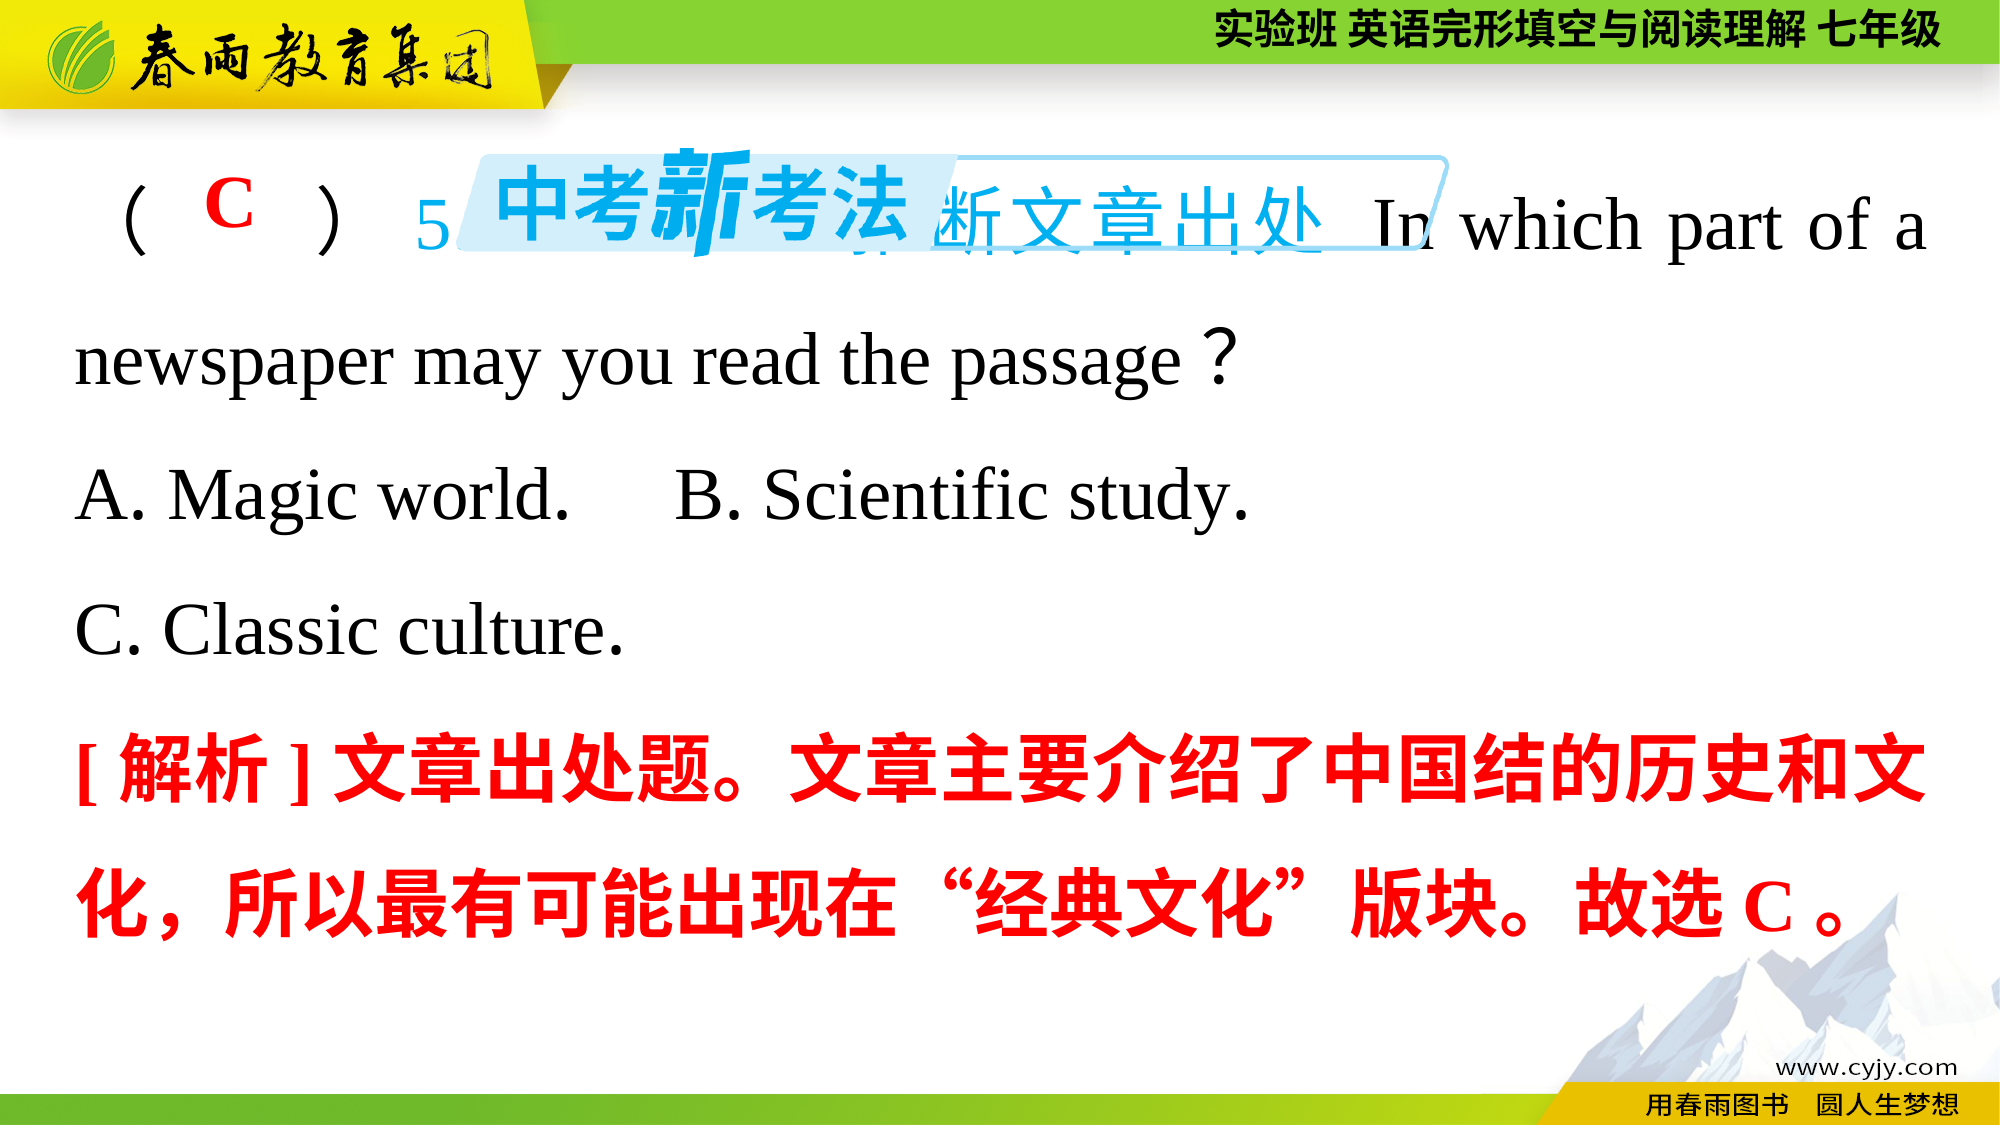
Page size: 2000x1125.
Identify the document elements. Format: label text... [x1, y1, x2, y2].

picture [0, 0, 2000, 1125]
text_box [解析]文章出处题。文章主要介绍了中国结的历史和文化，所以最有可能出现在“经典文化”版块。故选C。 [59, 668, 1944, 954]
list （ ）5. 推断文章出处 In which part of a newspaper may you read the passage？ A. Magic world. B. Scientific study. C. Classic culture. [59, 122, 1944, 666]
